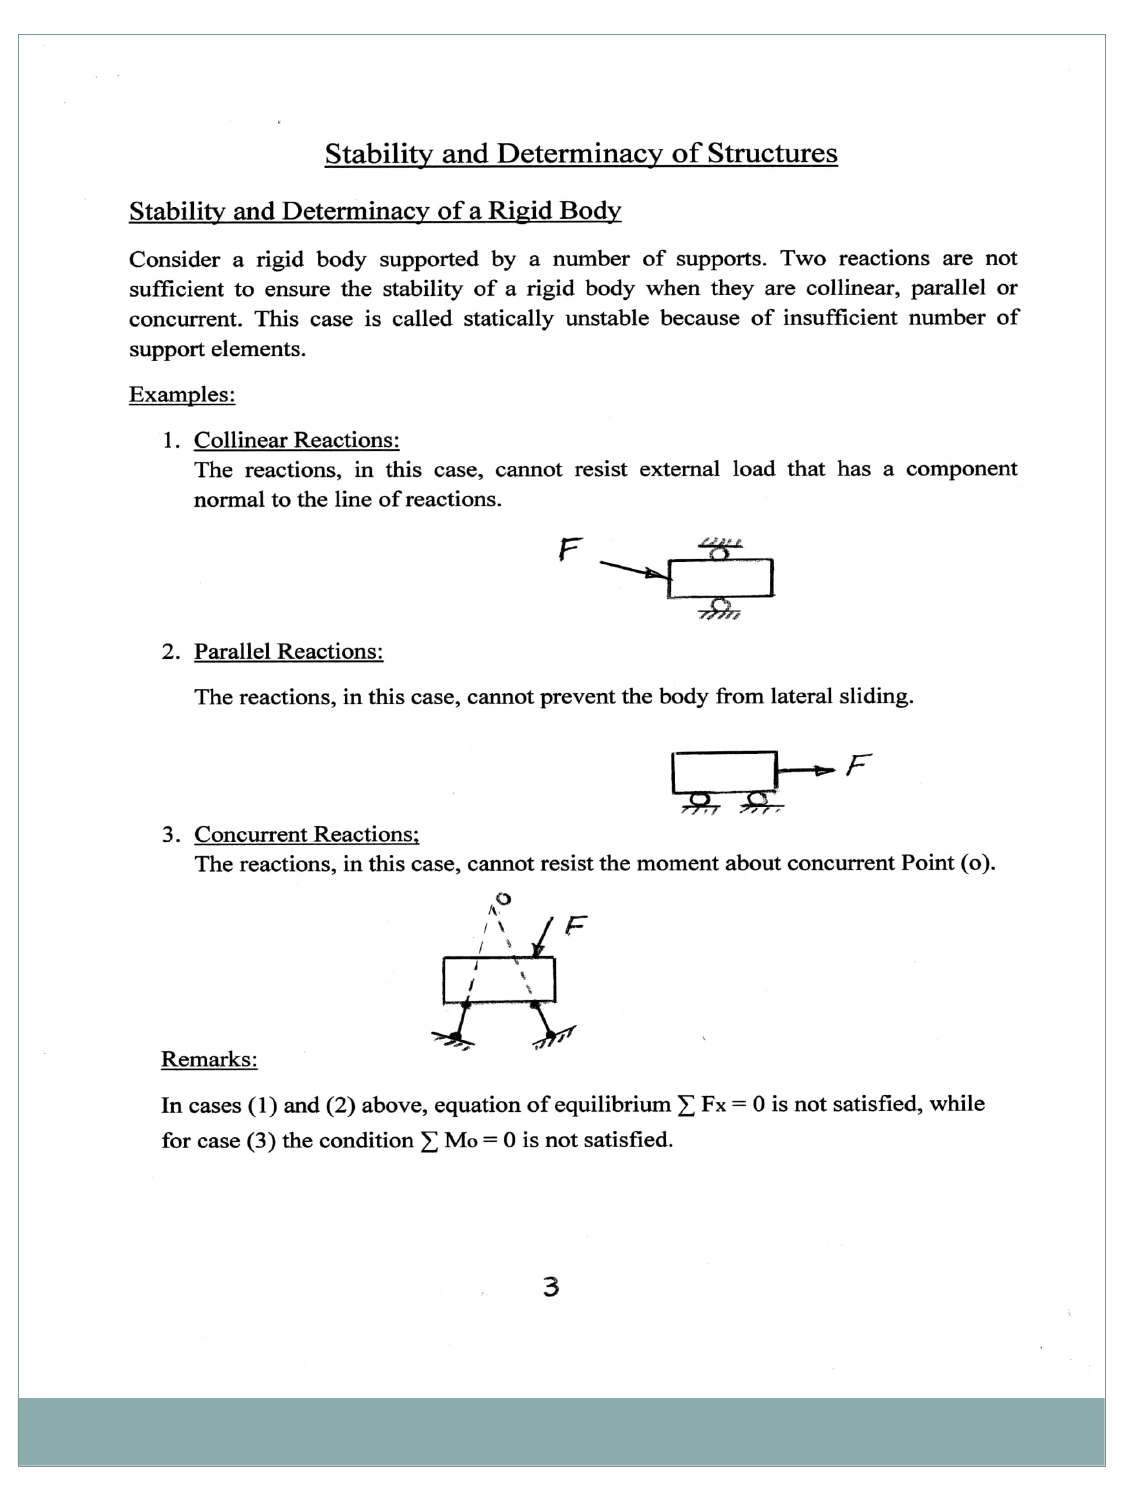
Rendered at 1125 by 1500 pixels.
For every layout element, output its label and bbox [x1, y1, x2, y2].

picture [33, 45, 1092, 1388]
